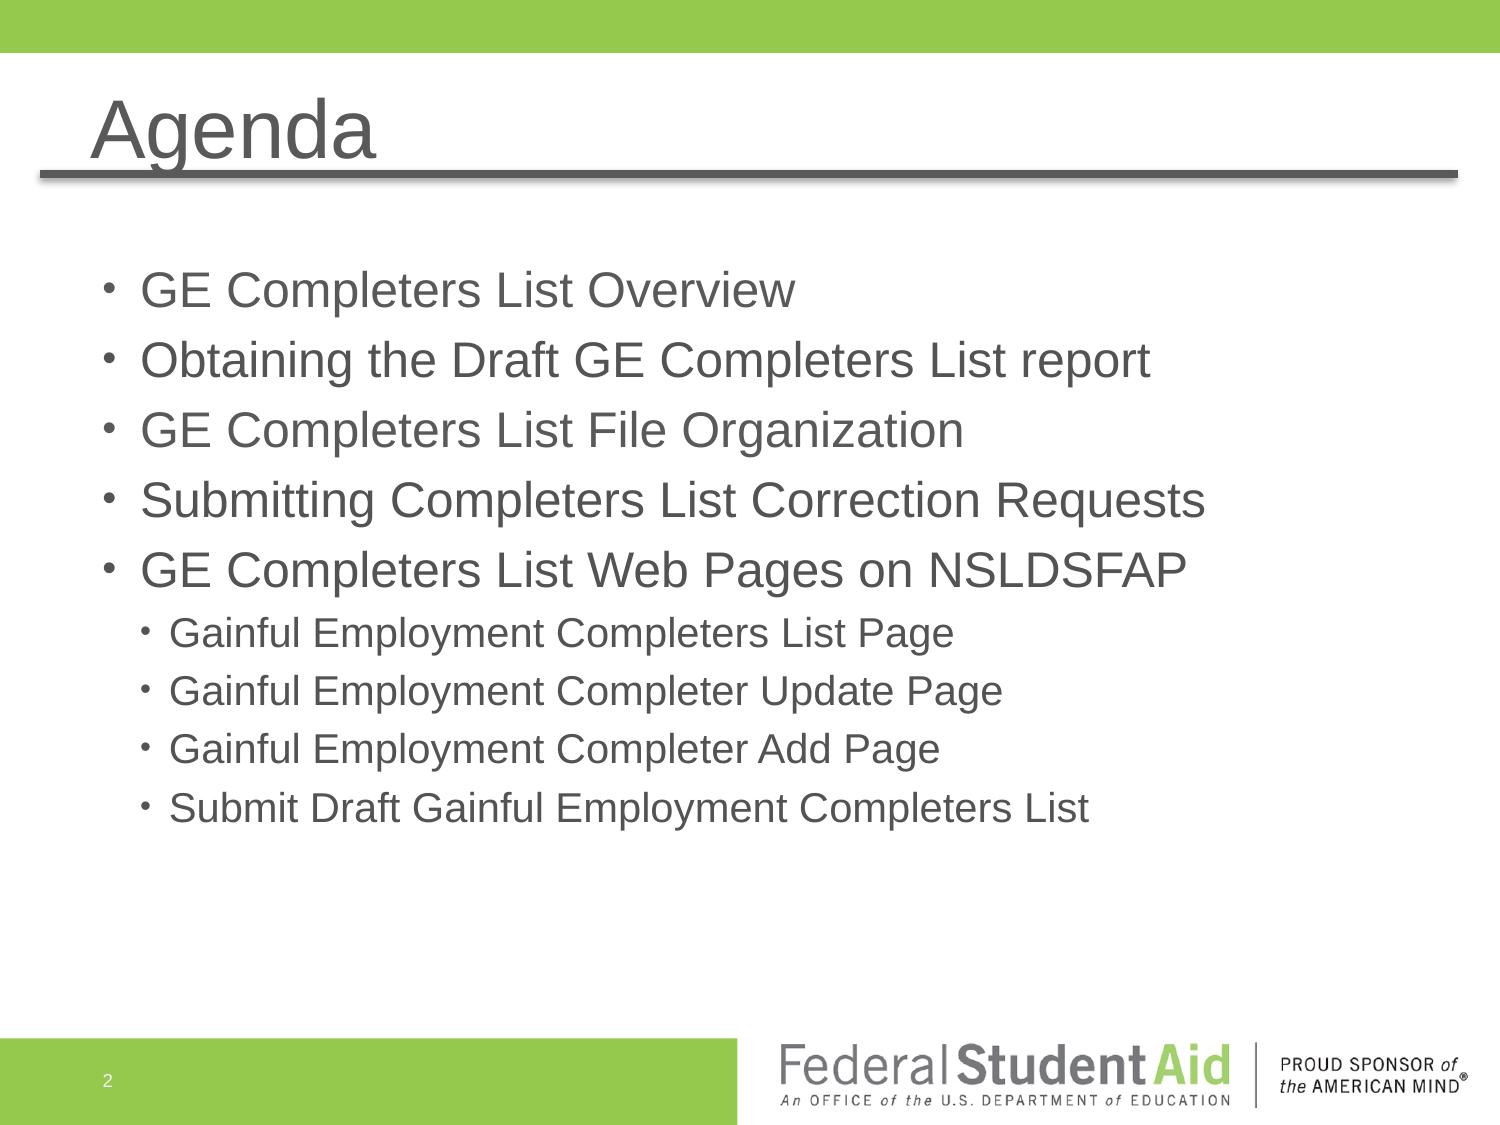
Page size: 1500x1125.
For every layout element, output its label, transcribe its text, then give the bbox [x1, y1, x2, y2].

slide_number 2 [87, 1050, 438, 1110]
picture [761, 1018, 1488, 1125]
list GE Completers List Overview Obtaining the Draft GE Completers List report GE Completers List File Organization Submitting Completers List Correction Requests GE Completers List Web Pages on NSLDSFAP Gainful Employment Completers List Page Gainful Employment Completer Update Page Gainful Employment Completer Add Page Submit Draft Gainful Employment Completers List [87, 249, 1438, 993]
title Agenda [75, 67, 1479, 175]
